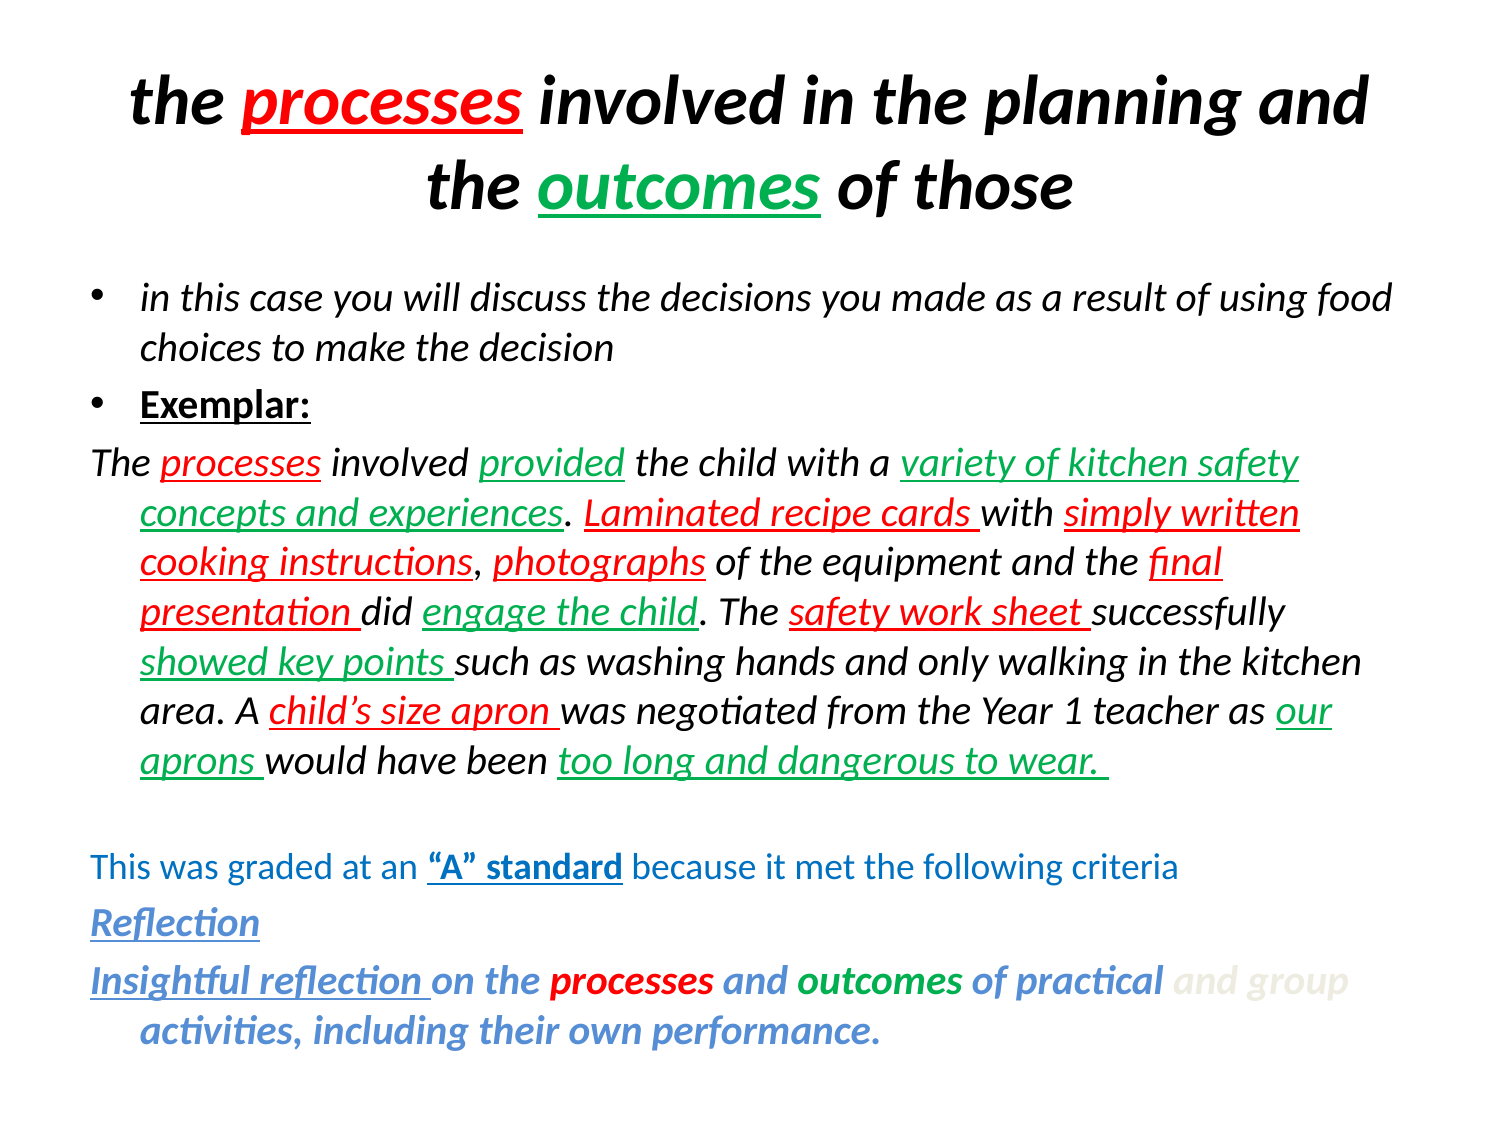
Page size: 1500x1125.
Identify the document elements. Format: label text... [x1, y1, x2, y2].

title the processes involved in the planning and the outcomes of those [75, 45, 1425, 233]
list in this case you will discuss the decisions you made as a result of using food choices to make the decision Exemplar: The processes involved provided the child with a variety of kitchen safety concepts and experiences. Laminated recipe cards with simply written cooking instructions, photographs of the equipment and the final presentation did engage the child. The safety work sheet successfully showed key points such as washing hands and only walking in the kitchen area. A child’s size apron was negotiated from the Year 1 teacher as our aprons would have been too long and dangerous to wear. This was graded at an “A” standard because it met the following criteria Reflection Insightful reflection on the processes and outcomes of practical and group activities, including their own performance. [75, 262, 1425, 1071]
